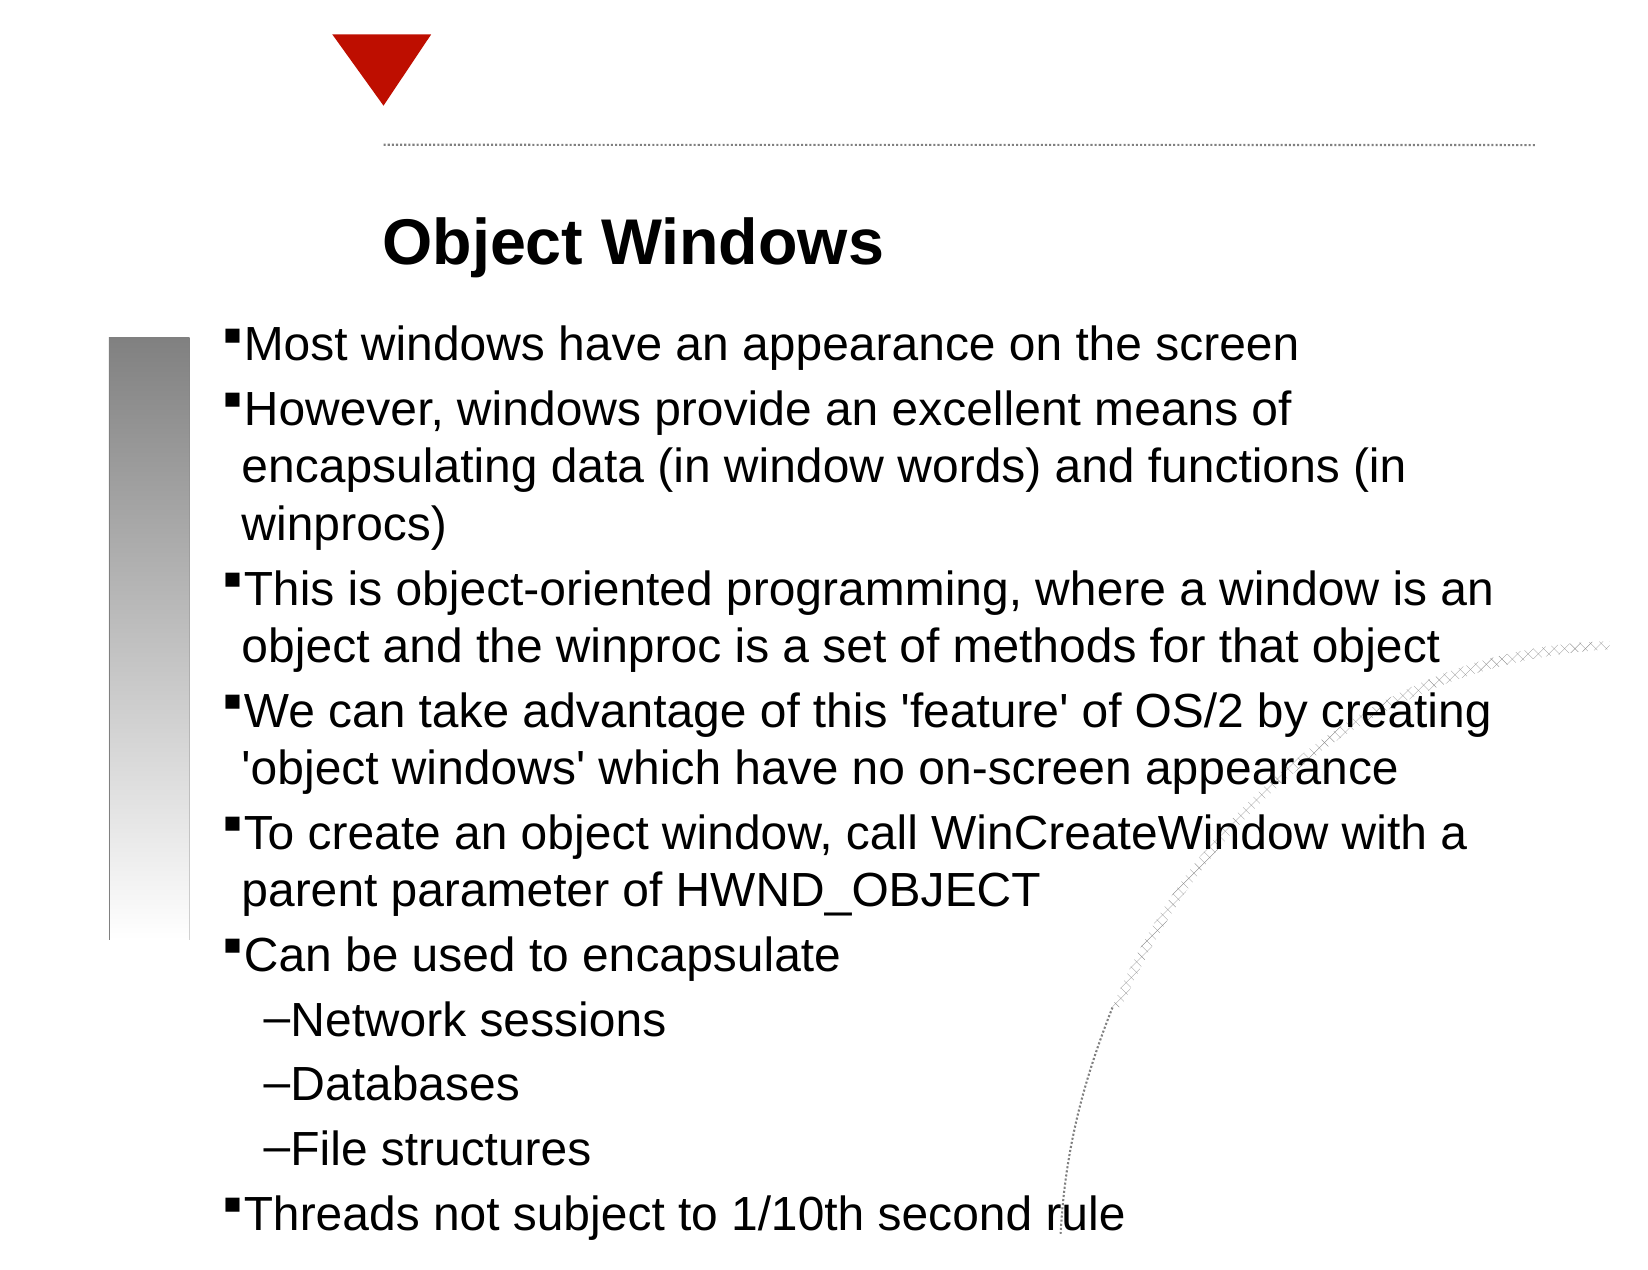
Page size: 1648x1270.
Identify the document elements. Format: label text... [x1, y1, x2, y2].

text_box Object Windows [382, 199, 1539, 278]
text_box Most windows have an appearance on the screen However, windows provide an excellent means of encapsulating data (in window words) and functions (in winprocs) This is object-oriented programming, where a window is an object and the winproc is a set of methods for that object We can take advantage of this 'feature' of OS/2 by creating 'object windows' which have no on-screen appearance To create an object window, call WinCreateWindow with a parent parameter of HWND_OBJECT Can be used to encapsulate Network sessions Databases File structures Threads not subject to 1/10th second rule [221, 312, 1532, 1240]
